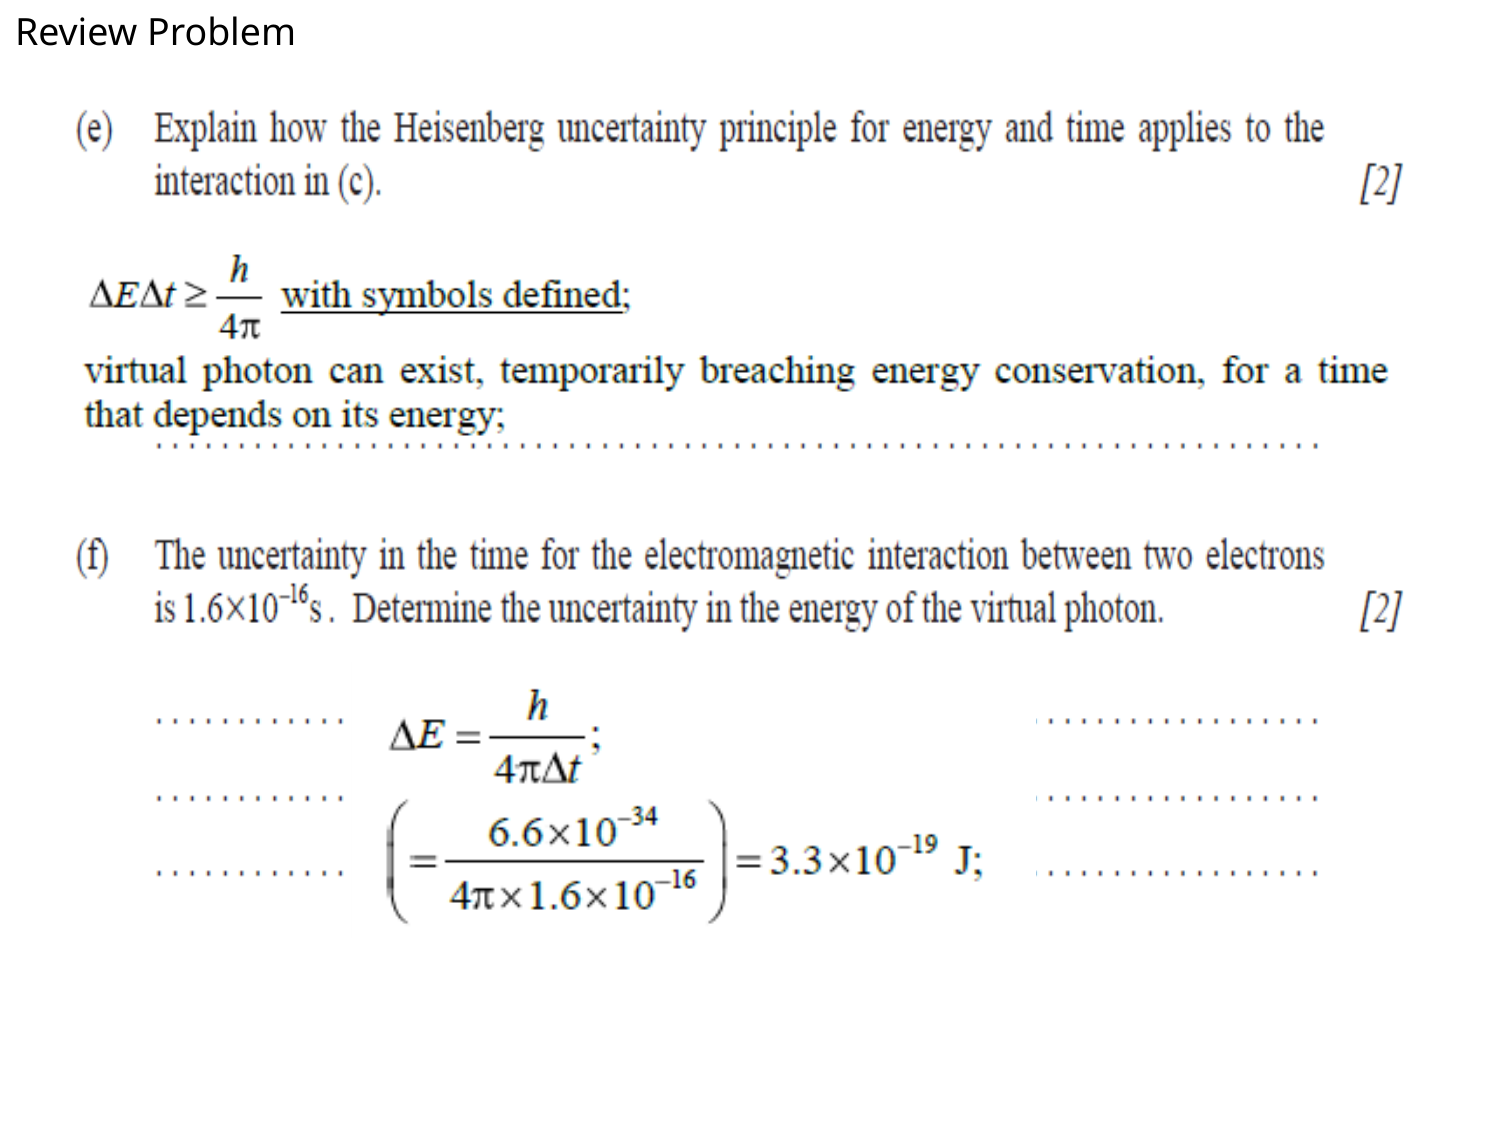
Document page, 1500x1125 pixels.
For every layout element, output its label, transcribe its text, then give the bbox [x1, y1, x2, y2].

picture [49, 99, 1453, 938]
text_box Review Problem [0, 0, 1500, 141]
